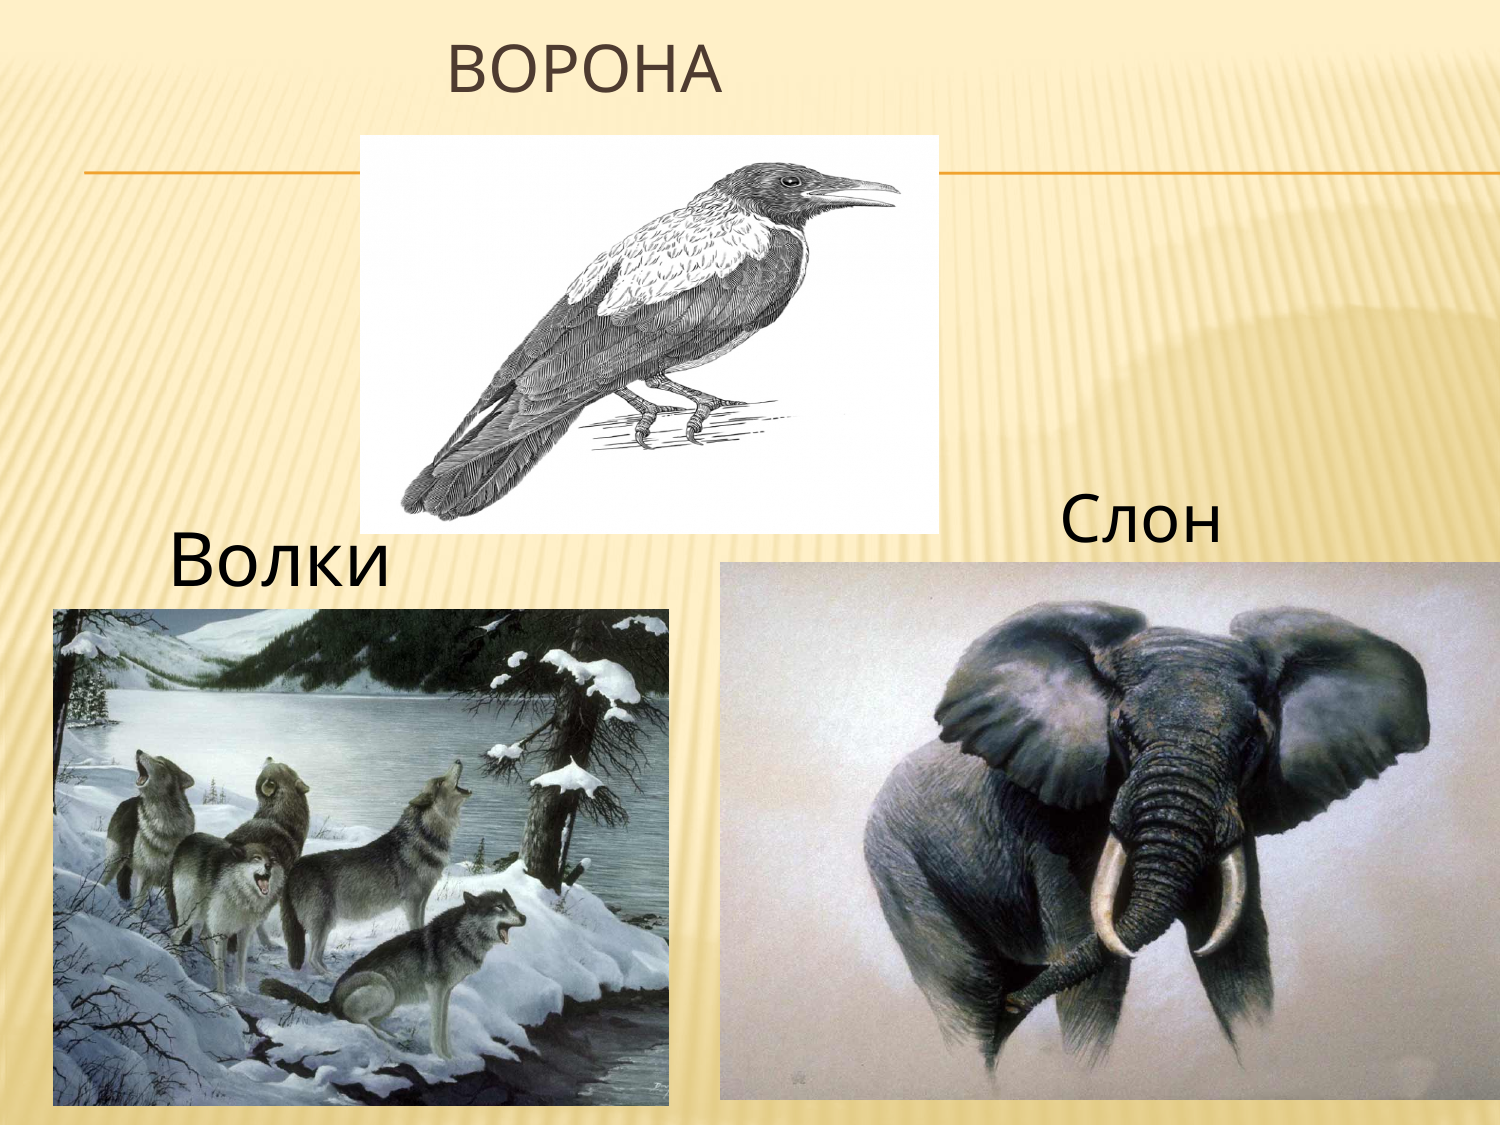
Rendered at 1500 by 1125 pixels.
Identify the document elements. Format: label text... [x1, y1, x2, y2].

text_box Слон [1045, 467, 1317, 560]
title Ворона [431, 19, 857, 114]
picture [720, 562, 1500, 1100]
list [359, 135, 940, 535]
text_box Волки [152, 503, 463, 607]
picture [52, 609, 669, 1107]
